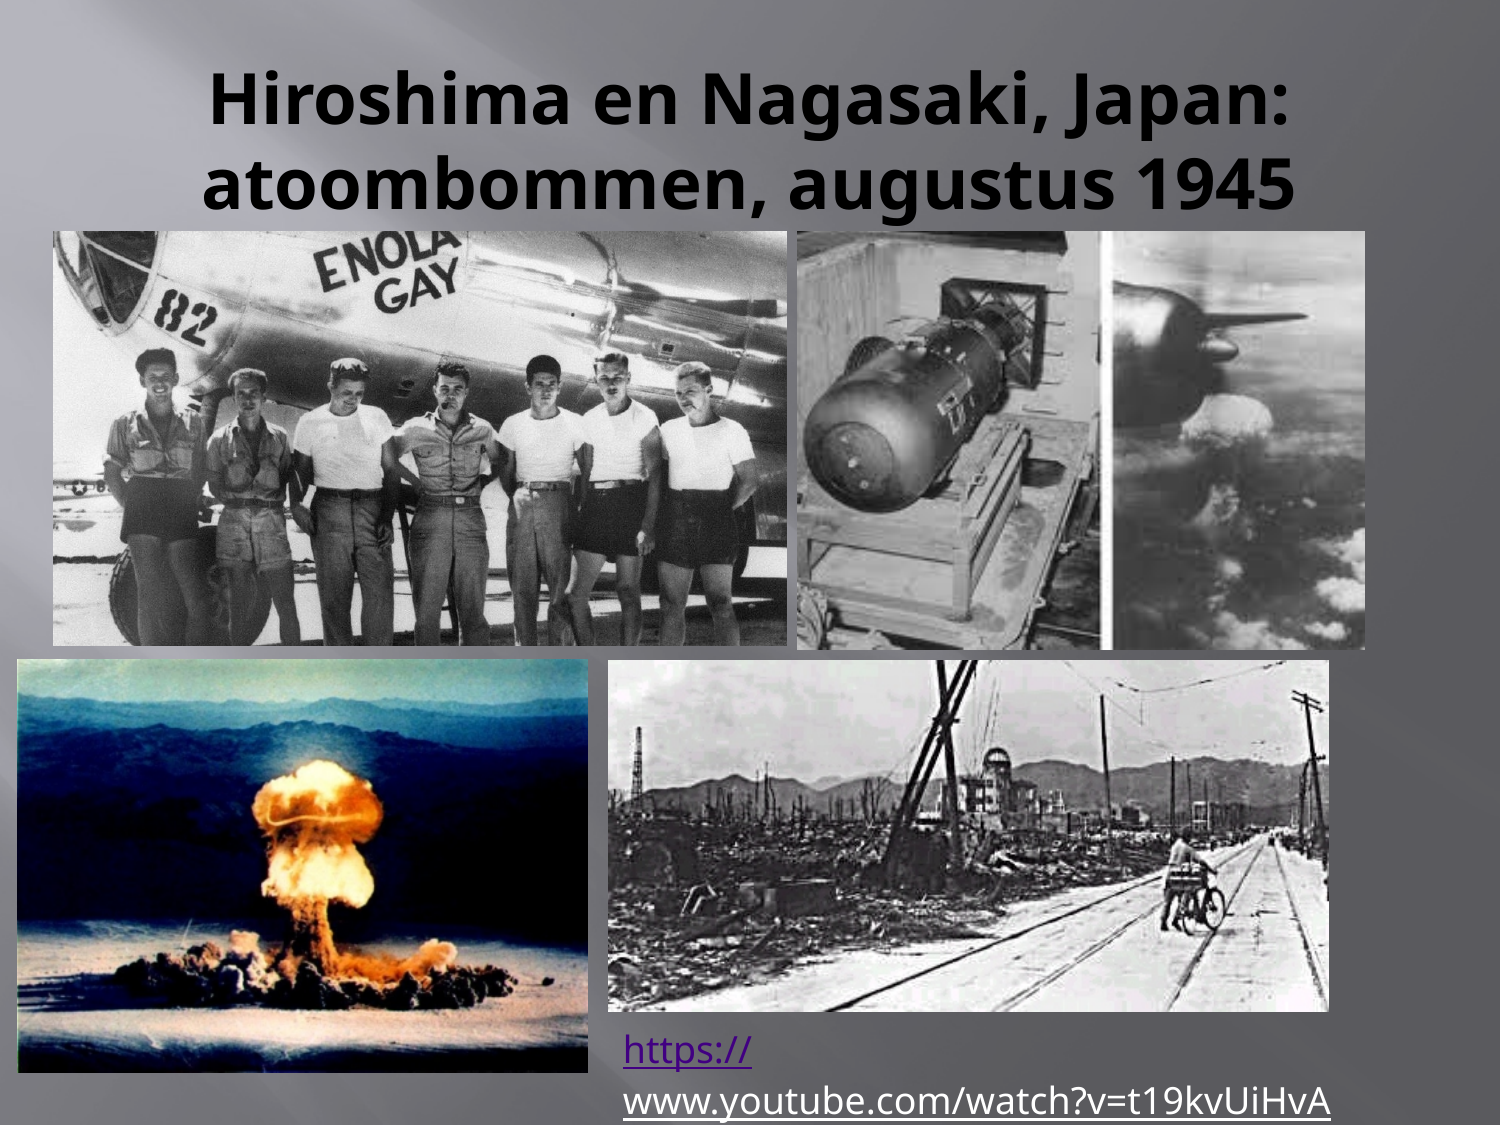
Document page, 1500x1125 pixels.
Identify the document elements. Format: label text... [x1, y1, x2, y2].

text_box https://www.youtube.com/watch?v=t19kvUiHvAE [608, 1047, 1359, 1125]
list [17, 659, 588, 1074]
picture [608, 660, 1330, 1012]
title Hiroshima en Nagasaki, Japan: atoombommen, augustus 1945 [75, 45, 1425, 233]
picture [52, 231, 787, 646]
picture [796, 231, 1365, 650]
